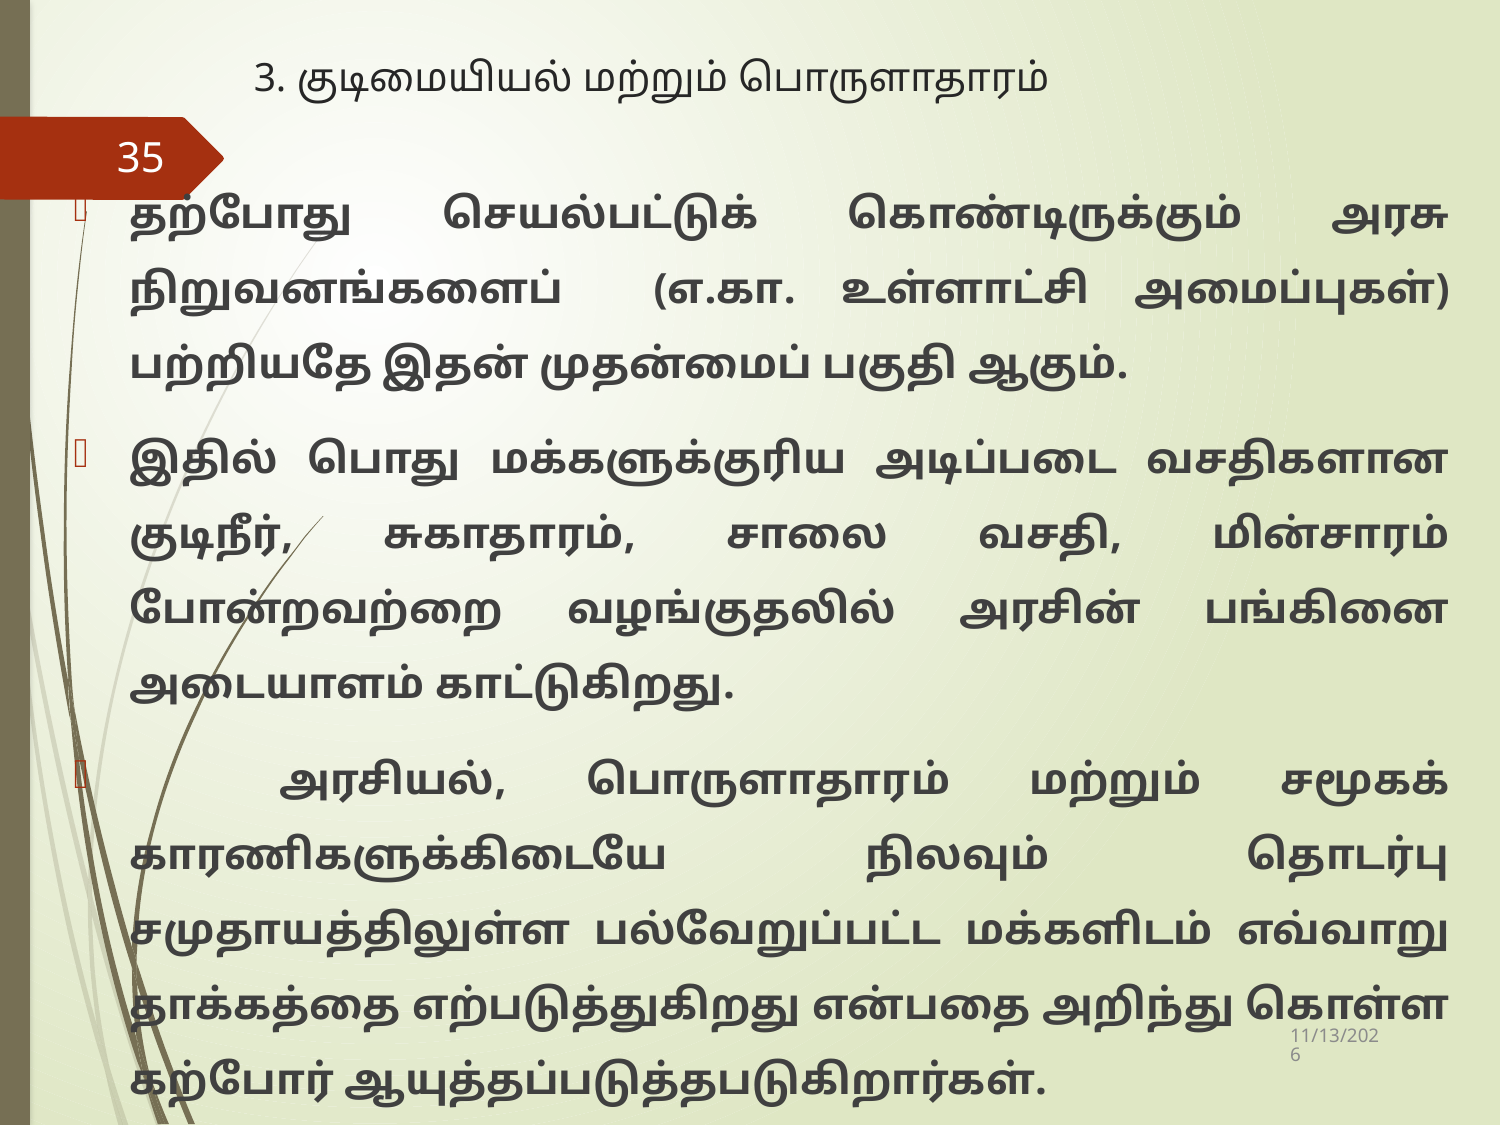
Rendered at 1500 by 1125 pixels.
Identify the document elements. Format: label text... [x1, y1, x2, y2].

list தற்போது செயல்பட்டுக் கொண்டிருக்கும் அரசு நிறுவனங்களைப் (எ.கா. உள்ளாட்சி அமைப்புகள்) பற்றியதே இதன் முதன்மைப் பகுதி ஆகும். இதில் பொது மக்களுக்குரிய அடிப்படை வசதிகளான குடிநீர், சுகாதாரம், சாலை வசதி, மின்சாரம் போன்றவற்றை வழங்குதலில் அரசின் பங்கினை அடையாளம் காட்டுகிறது. அரசியல், பொருளாதாரம் மற்றும் சமூகக் காரணிகளுக்கிடையே நிலவும் தொடர்பு சமுதாயத்திலுள்ள பல்வேறுப்பட்ட மக்களிடம் எவ்வாறு தாக்கத்தை எற்படுத்துகிறது என்பதை அறிந்து கொள்ள கற்போர் ஆயுத்தப்படுத்தபடுகிறார்கள். [58, 154, 1465, 1068]
title 3. குடிமையியல் மற்றும் பொருளாதாரம் [238, 45, 1401, 154]
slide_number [1275, 1006, 1401, 1068]
slide_number 35 [83, 129, 180, 190]
